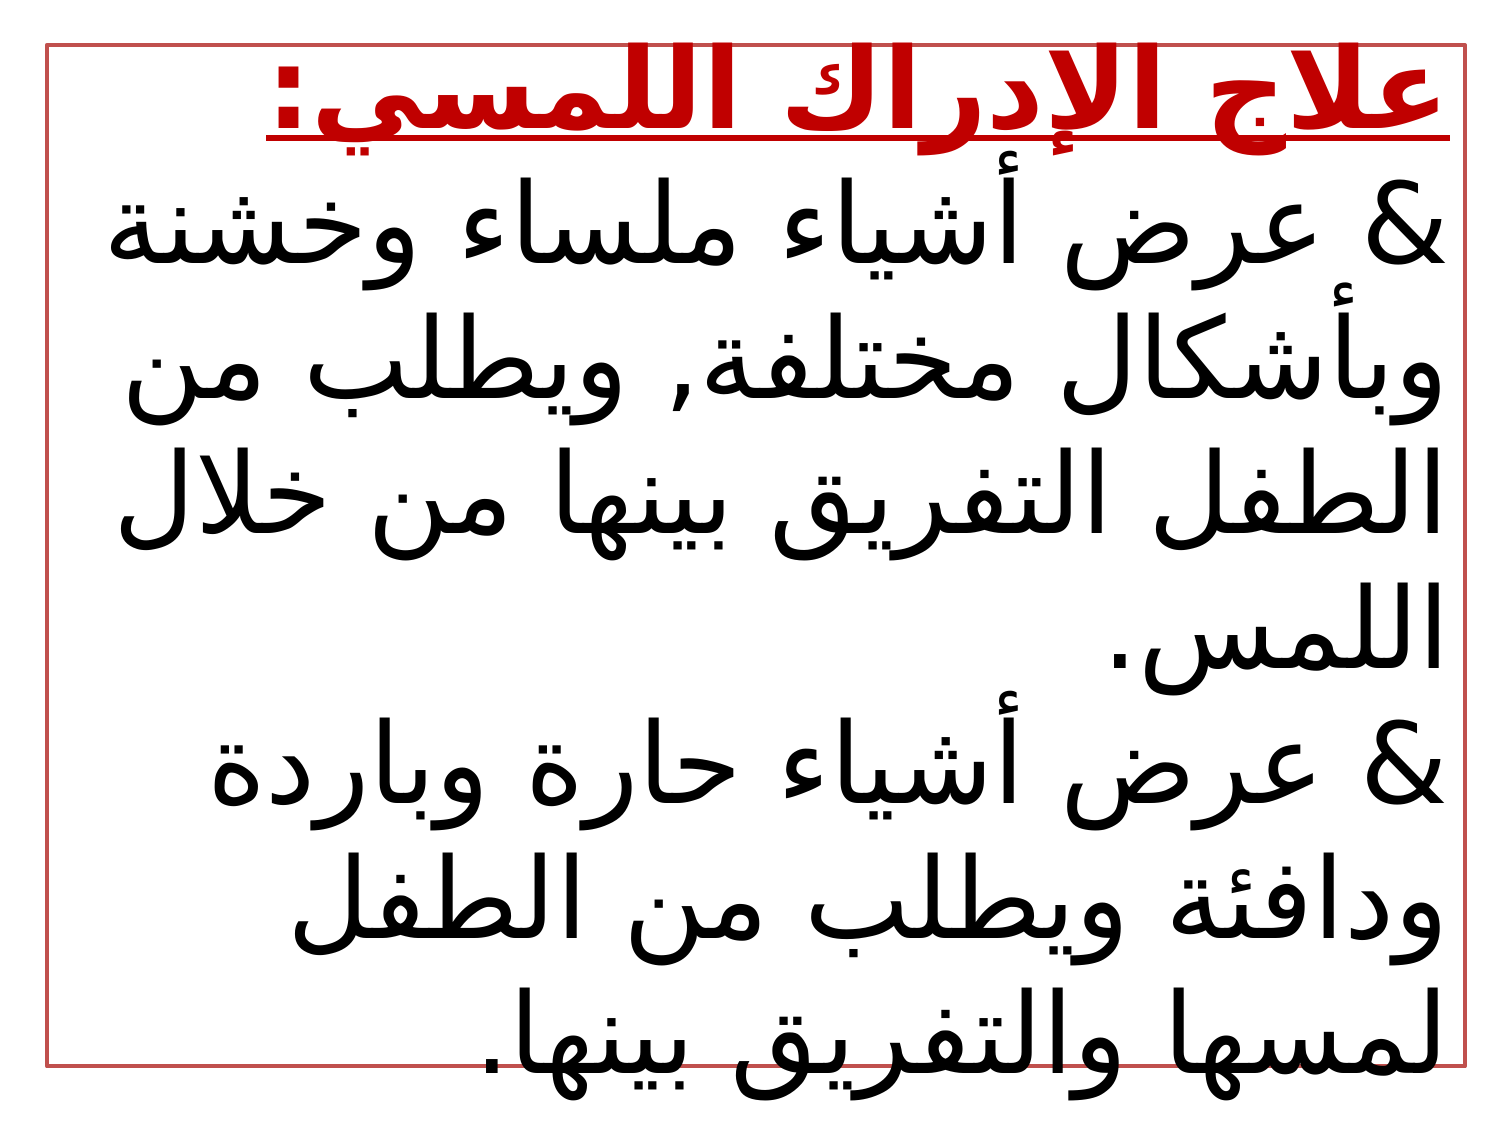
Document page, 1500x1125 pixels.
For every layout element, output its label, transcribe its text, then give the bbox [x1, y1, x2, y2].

title علاج الإدراك اللمسي: & عرض أشياء ملساء وخشنة وبأشكال مختلفة, ويطلب من الطفل التفريق بينها من خلال اللمس. & عرض أشياء حارة وباردة ودافئة ويطلب من الطفل لمسها والتفريق بينها. [45, 43, 1467, 1068]
